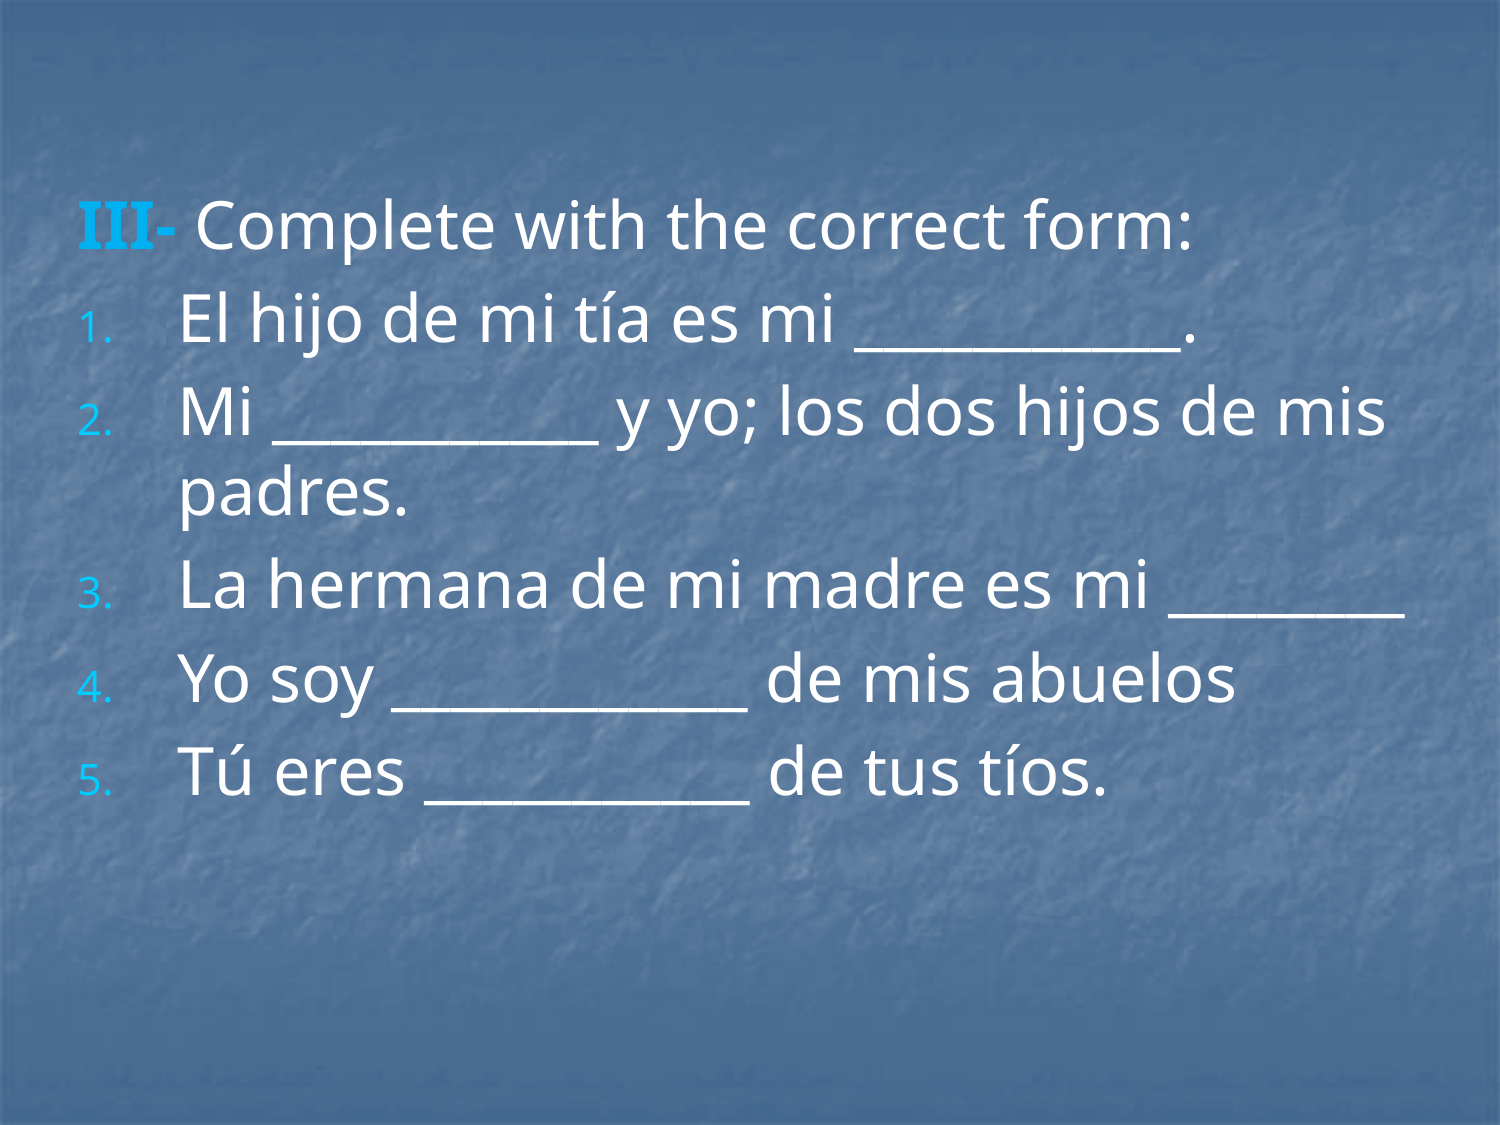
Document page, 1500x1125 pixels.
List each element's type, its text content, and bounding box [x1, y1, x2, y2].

list III- Complete with the correct form: El hijo de mi tía es mi ___________. Mi ___________ y yo; los dos hijos de mis padres. La hermana de mi madre es mi ________ Yo soy ____________ de mis abuelos Tú eres ___________ de tus tíos. [62, 174, 1450, 1038]
